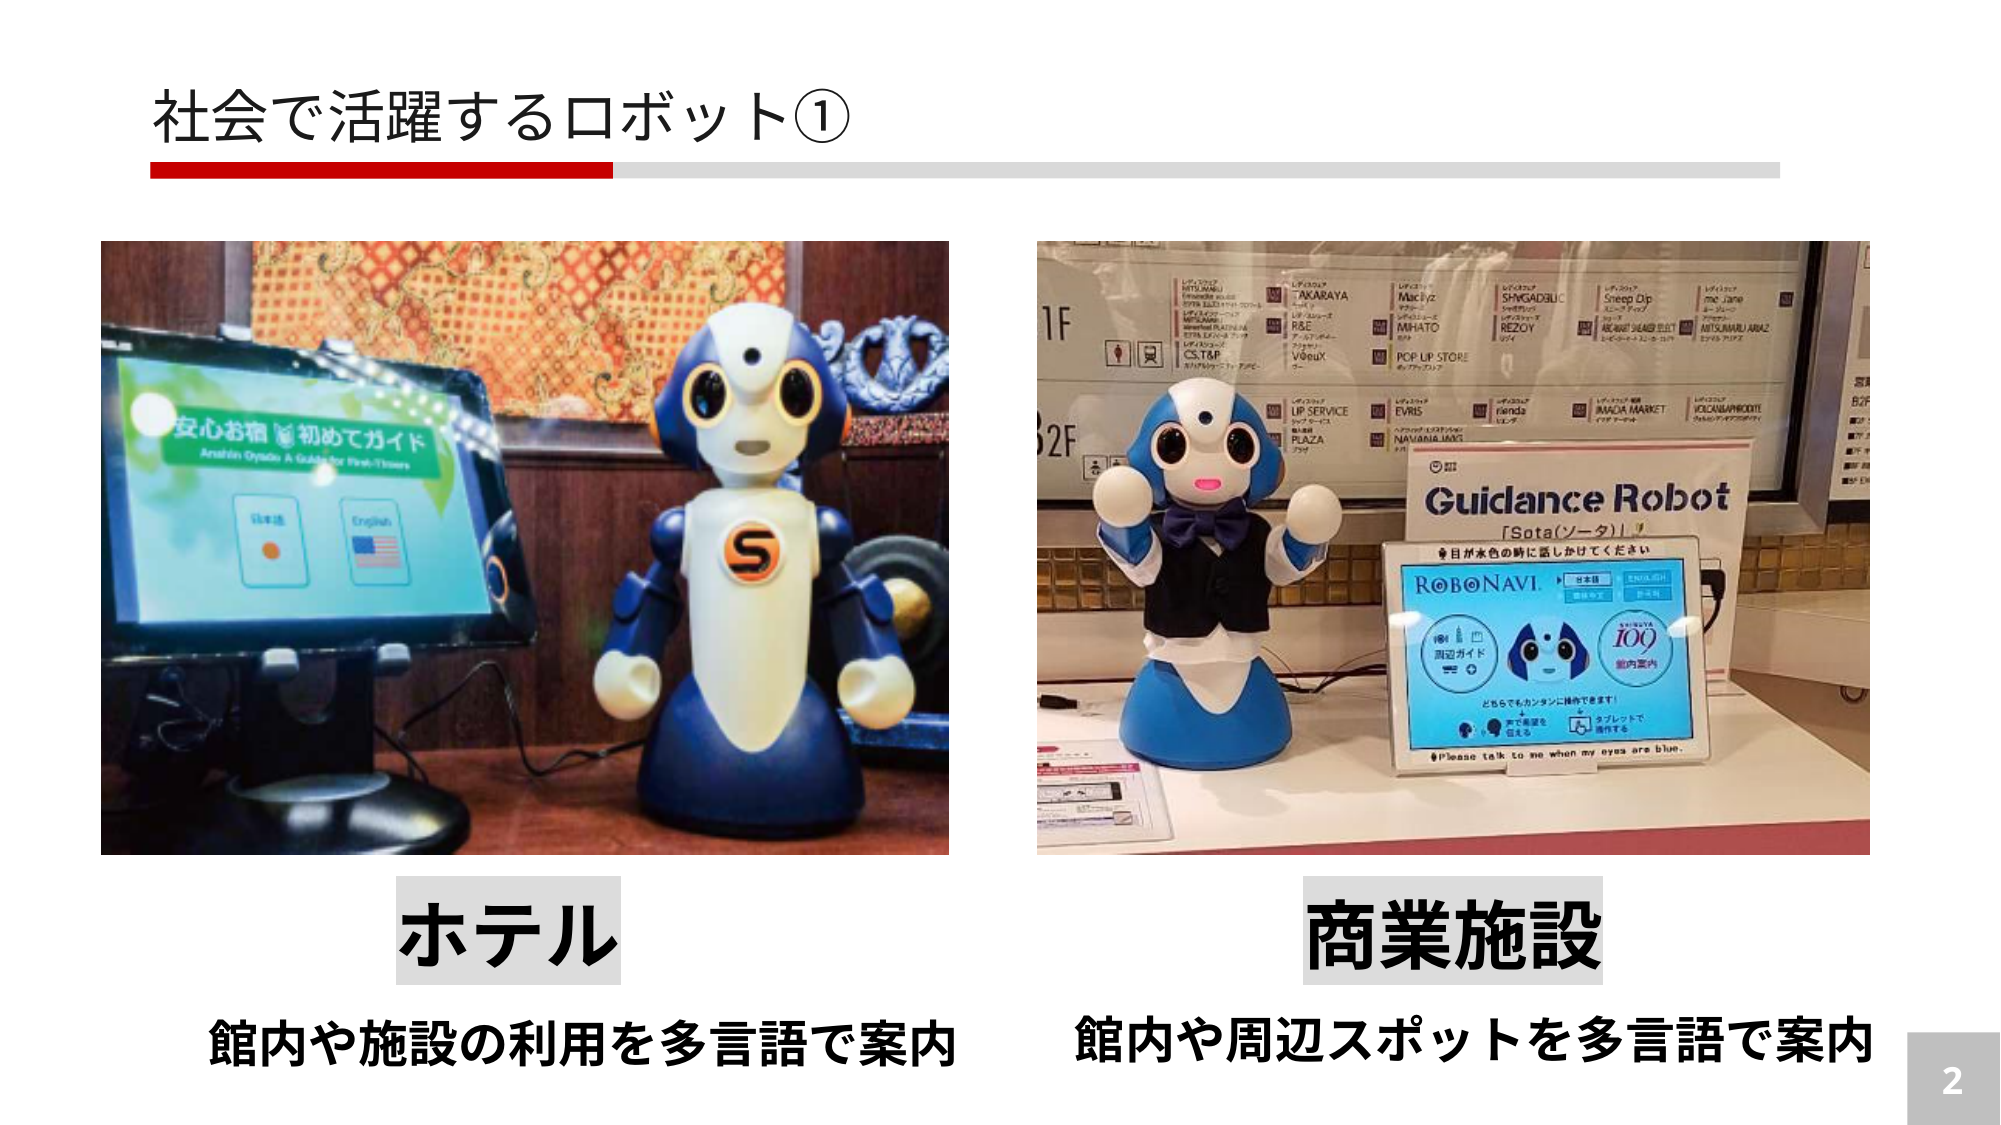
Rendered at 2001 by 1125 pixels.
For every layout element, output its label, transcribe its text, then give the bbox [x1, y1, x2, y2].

text_box 社会で活躍するロボット① [137, 59, 1793, 179]
picture [1037, 241, 1870, 855]
picture [101, 241, 949, 855]
text_box 館内や周辺スポットを多言語で案内 [1060, 1001, 1966, 1076]
text_box ホテル [380, 880, 981, 986]
text_box 館内や施設の利用を多言語で案内 [193, 1005, 1099, 1080]
slide_number 2 [1906, 1049, 1999, 1110]
text_box 商業施設 [1288, 880, 1737, 986]
